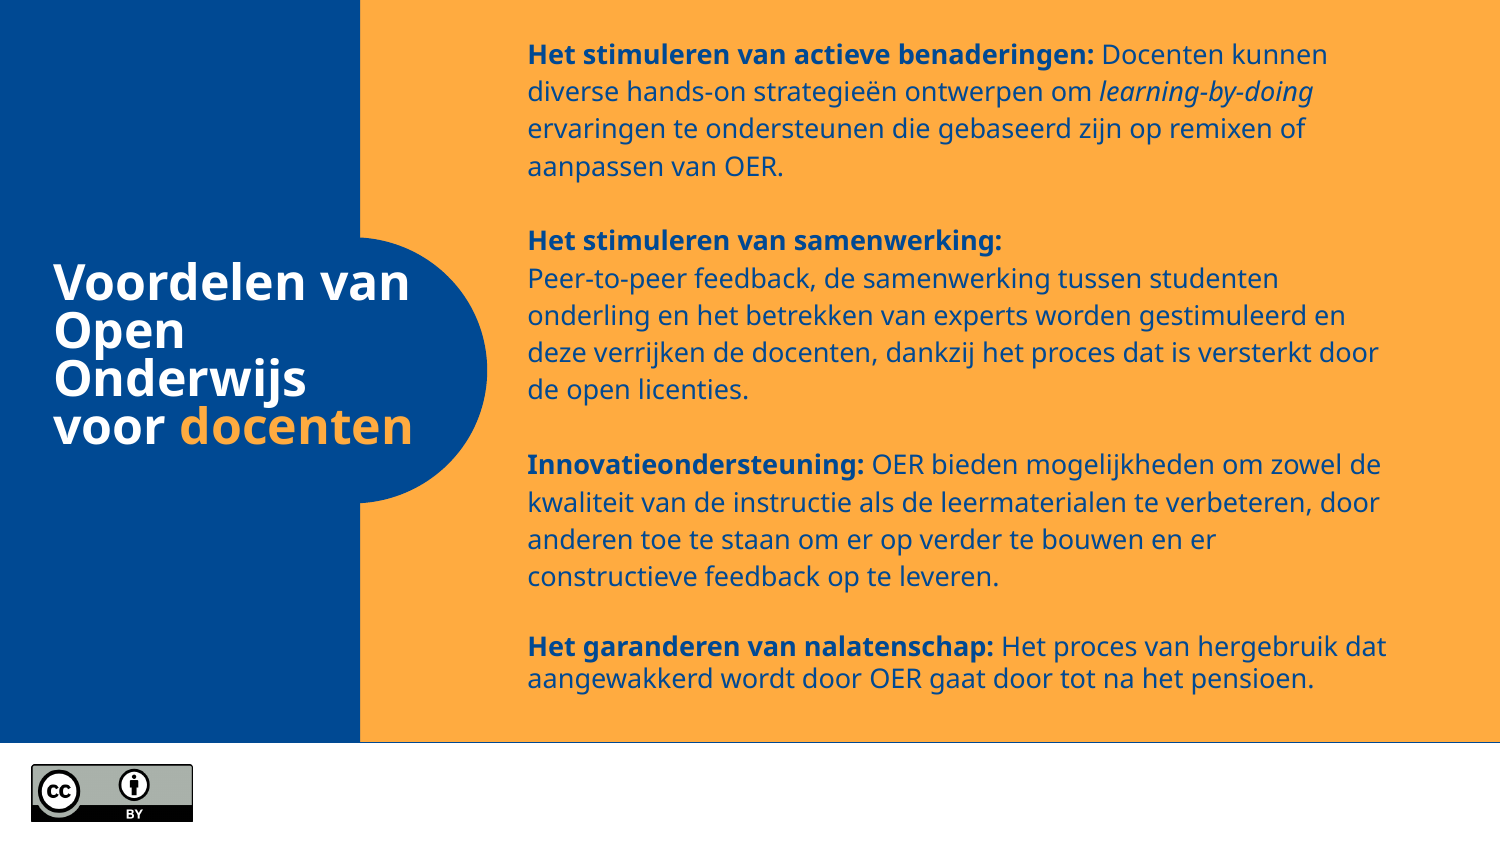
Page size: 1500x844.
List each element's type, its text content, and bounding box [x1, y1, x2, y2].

text_box Het stimuleren van actieve benaderingen: Docenten kunnen diverse hands-on strategieën ontwerpen om learning-by-doing ervaringen te ondersteunen die gebaseerd zijn op remixen of aanpassen van OER. Het stimuleren van samenwerking: Peer-to-peer feedback, de samenwerking tussen studenten onderling en het betrekken van experts worden gestimuleerd en deze verrijken de docenten, dankzij het proces dat is versterkt door de open licenties. Innovatieondersteuning: OER bieden mogelijkheden om zowel de kwaliteit van de instructie als de leermaterialen te verbeteren, door anderen toe te staan om er op verder te bouwen en er constructieve feedback op te leveren. Het garanderen van nalatenschap: Het proces van hergebruik dat aangewakkerd wordt door OER gaat door tot na het pensioen. [512, 17, 1409, 710]
text_box [0, 750, 1500, 844]
text_box [304, 237, 401, 246]
text_box [447, 275, 488, 466]
picture [31, 764, 193, 822]
text_box [262, 469, 443, 504]
text_box Voordelen van Open Onderwijs voor docenten [38, 246, 447, 469]
text_box [0, 0, 361, 742]
